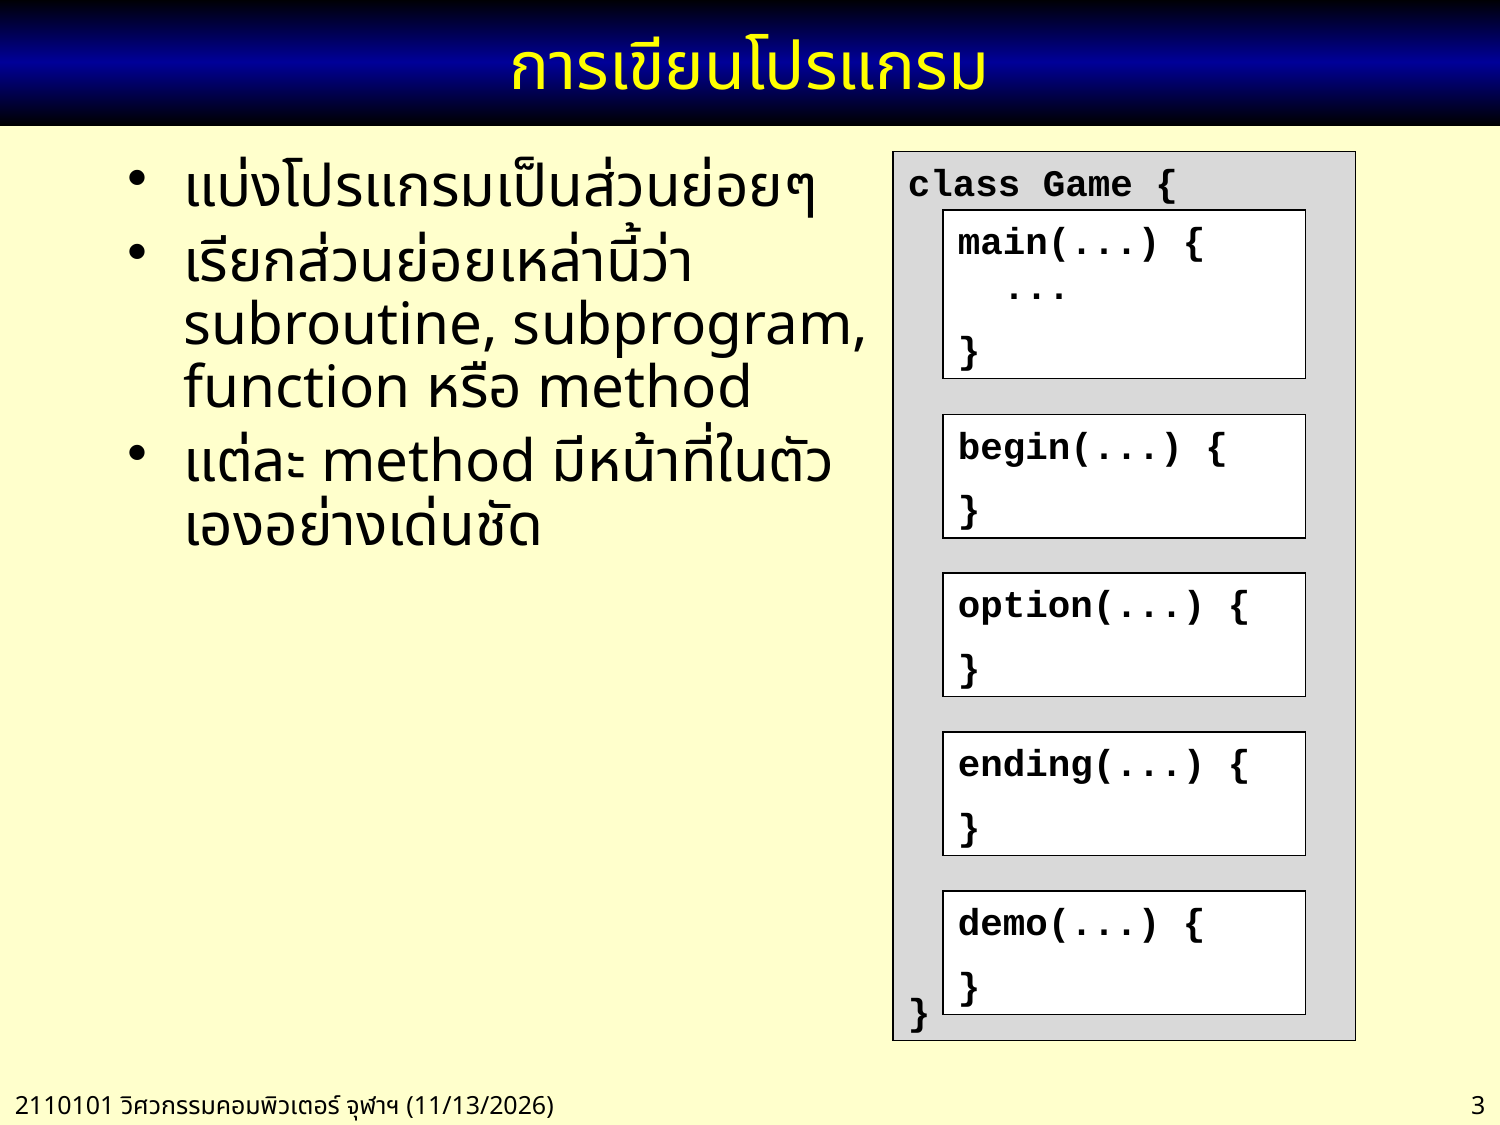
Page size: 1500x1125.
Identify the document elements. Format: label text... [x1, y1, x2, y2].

text_box demo(...) { } [943, 890, 1306, 1015]
text_box main(...) { ... } [943, 210, 1306, 379]
text_box ending(...) { } [943, 731, 1306, 856]
text_box begin(...) { } [943, 414, 1306, 538]
text_box class Game { } [893, 151, 1356, 1041]
text_box option(...) { } [943, 573, 1306, 697]
title การเขียนโปรแกรม [0, 0, 1500, 126]
list แบ่งโปรแกรมเป็นส่วนย่อยๆ เรียกส่วนย่อยเหล่านี้ว่า subroutine, subprogram, function หรือ method แต่ละ method มีหน้าที่ในตัวเองอย่างเด่นชัด [112, 148, 909, 752]
